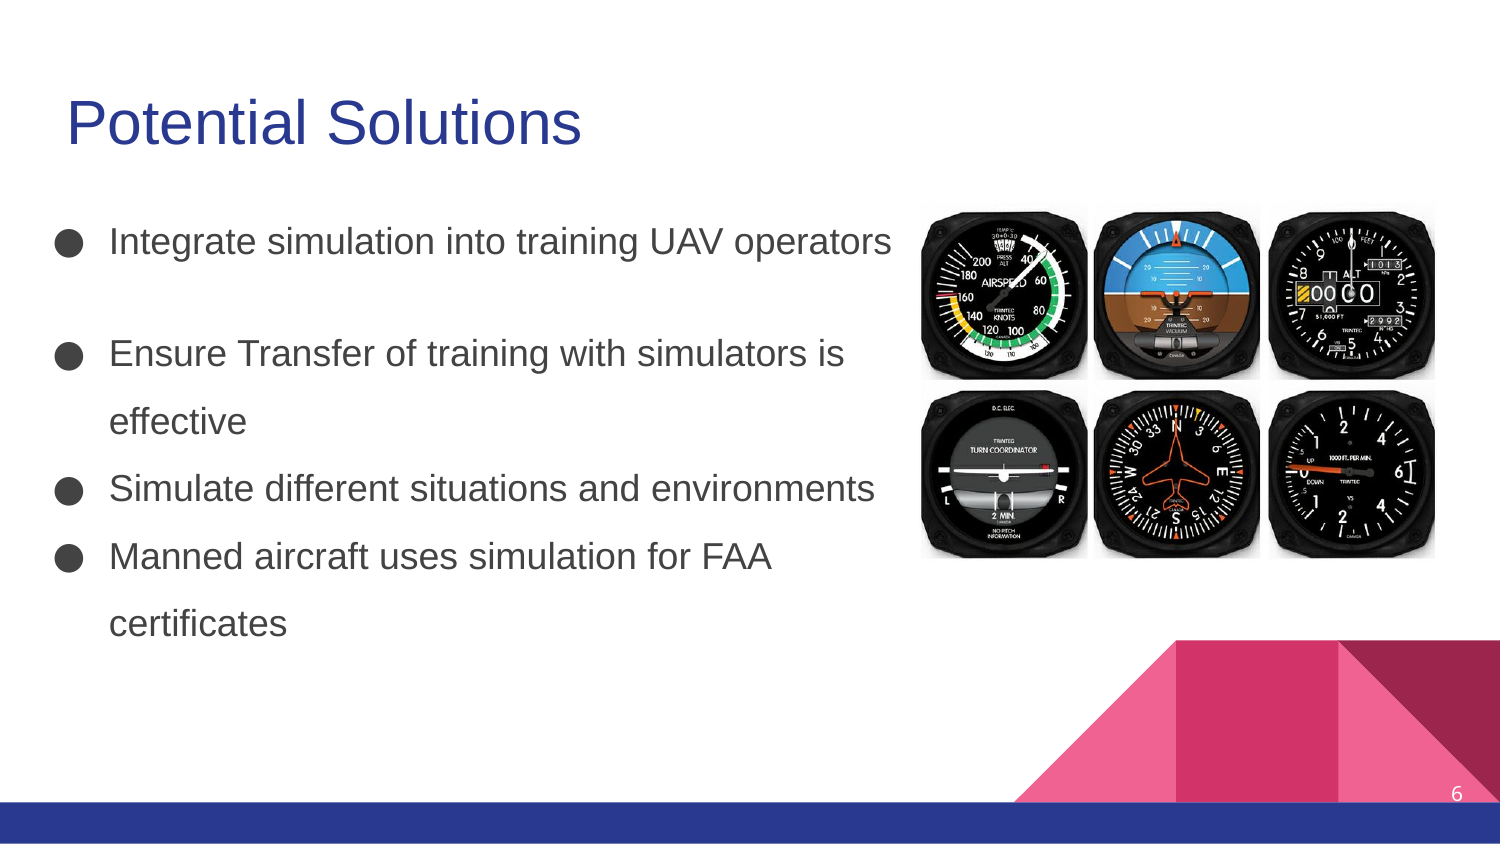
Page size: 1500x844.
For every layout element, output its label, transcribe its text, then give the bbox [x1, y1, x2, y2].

list Integrate simulation into training UAV operators Ensure Transfer of training with simulators is effective Simulate different situations and environments Manned aircraft uses simulation for FAA certificates [18, 201, 925, 750]
picture [901, 179, 1450, 591]
title Potential Solutions [51, 67, 1449, 167]
slide_number 6 [1387, 762, 1478, 828]
